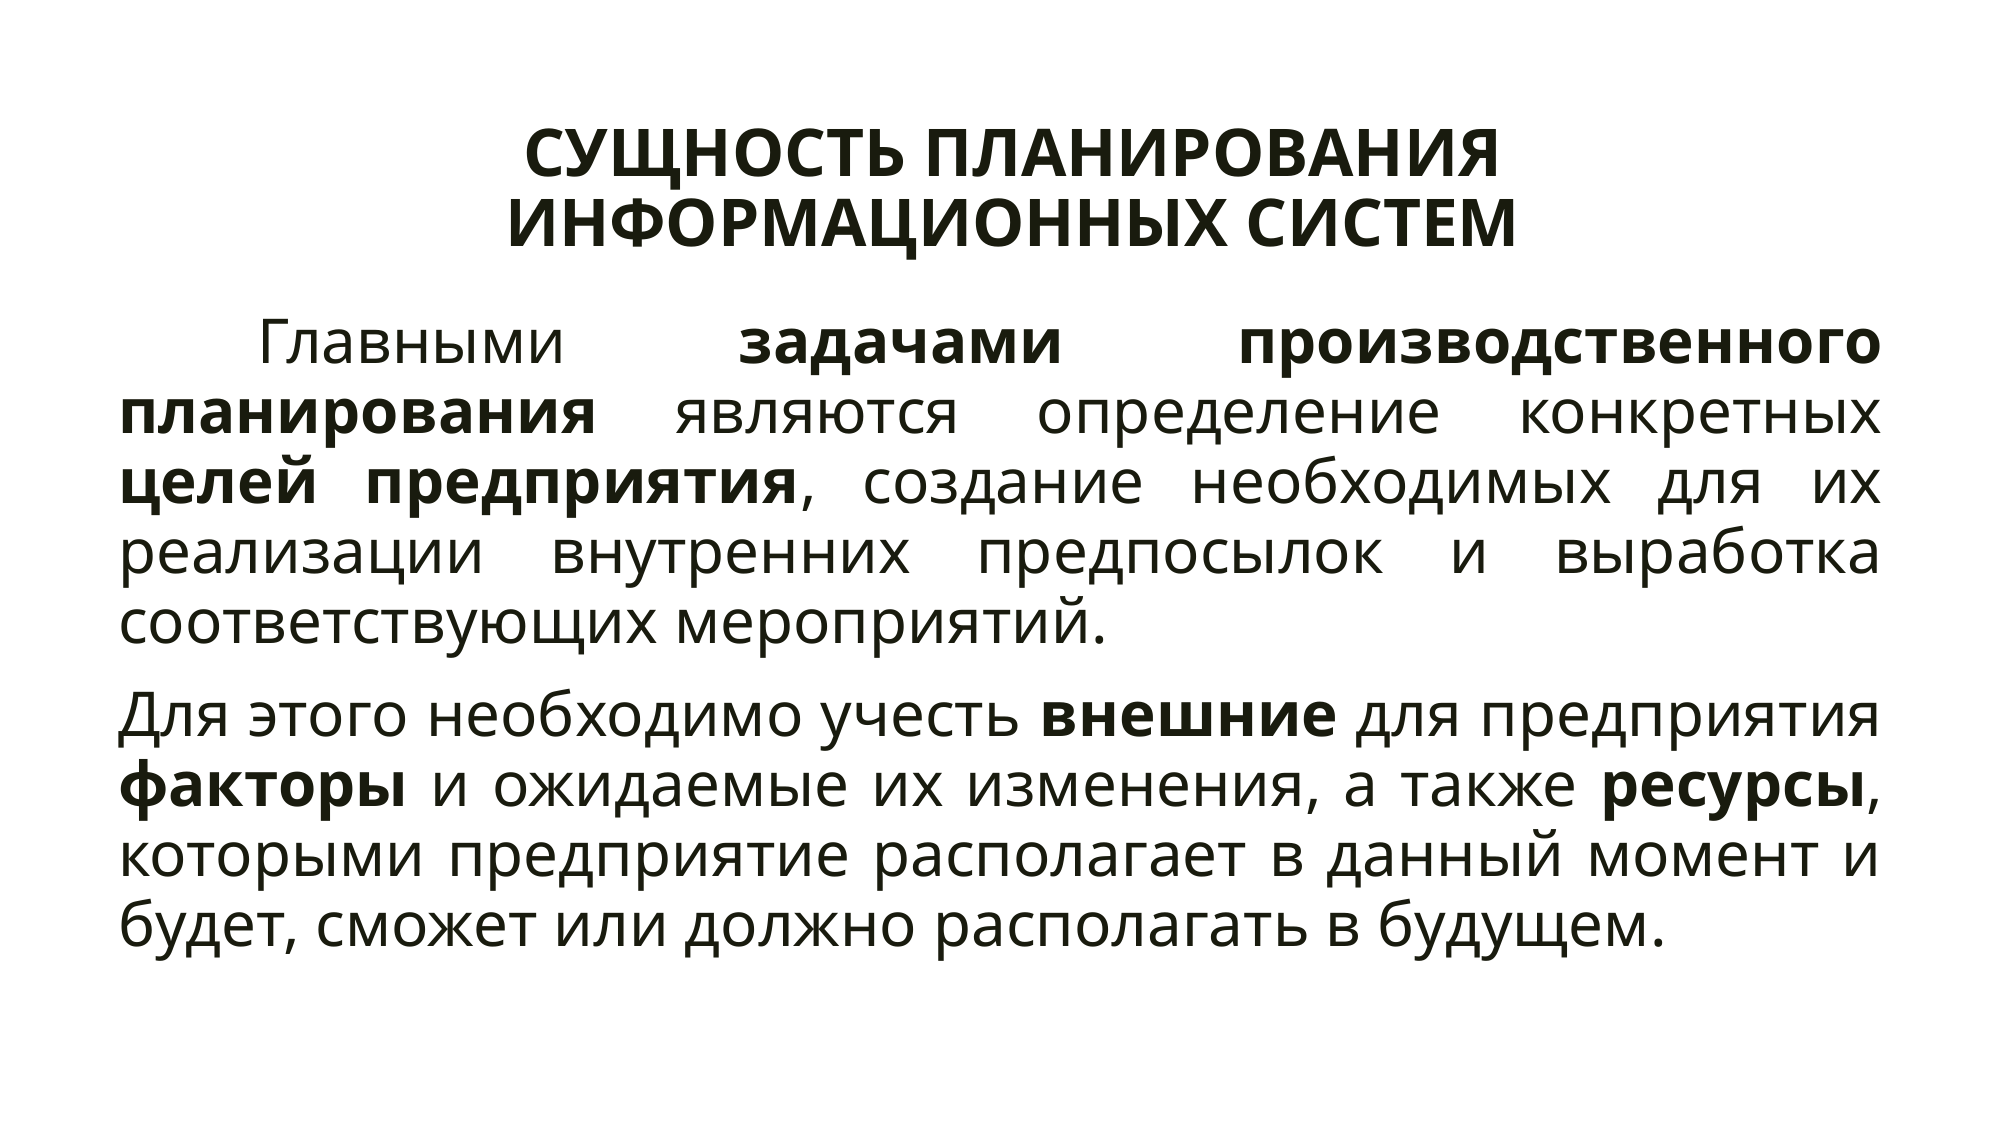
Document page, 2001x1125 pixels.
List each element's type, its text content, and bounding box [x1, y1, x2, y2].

title СУЩНОСТЬ ПЛАНИРОВАНИЯ ИНФОРМАЦИОННЫХ СИСТЕМ [225, 112, 1800, 299]
list Главными задачами производственного планирования являются определение конкретных целей предприятия, создание необходимых для их реализации внутренних предпосылок и выработка соответствующих мероприятий. Для этого необходимо учесть внешние для предприятия факторы и ожидаемые их изменения, а также ресурсы, которыми предприятие располагает в данный момент и будет, сможет или должно располагать в будущем. [103, 299, 1899, 1036]
